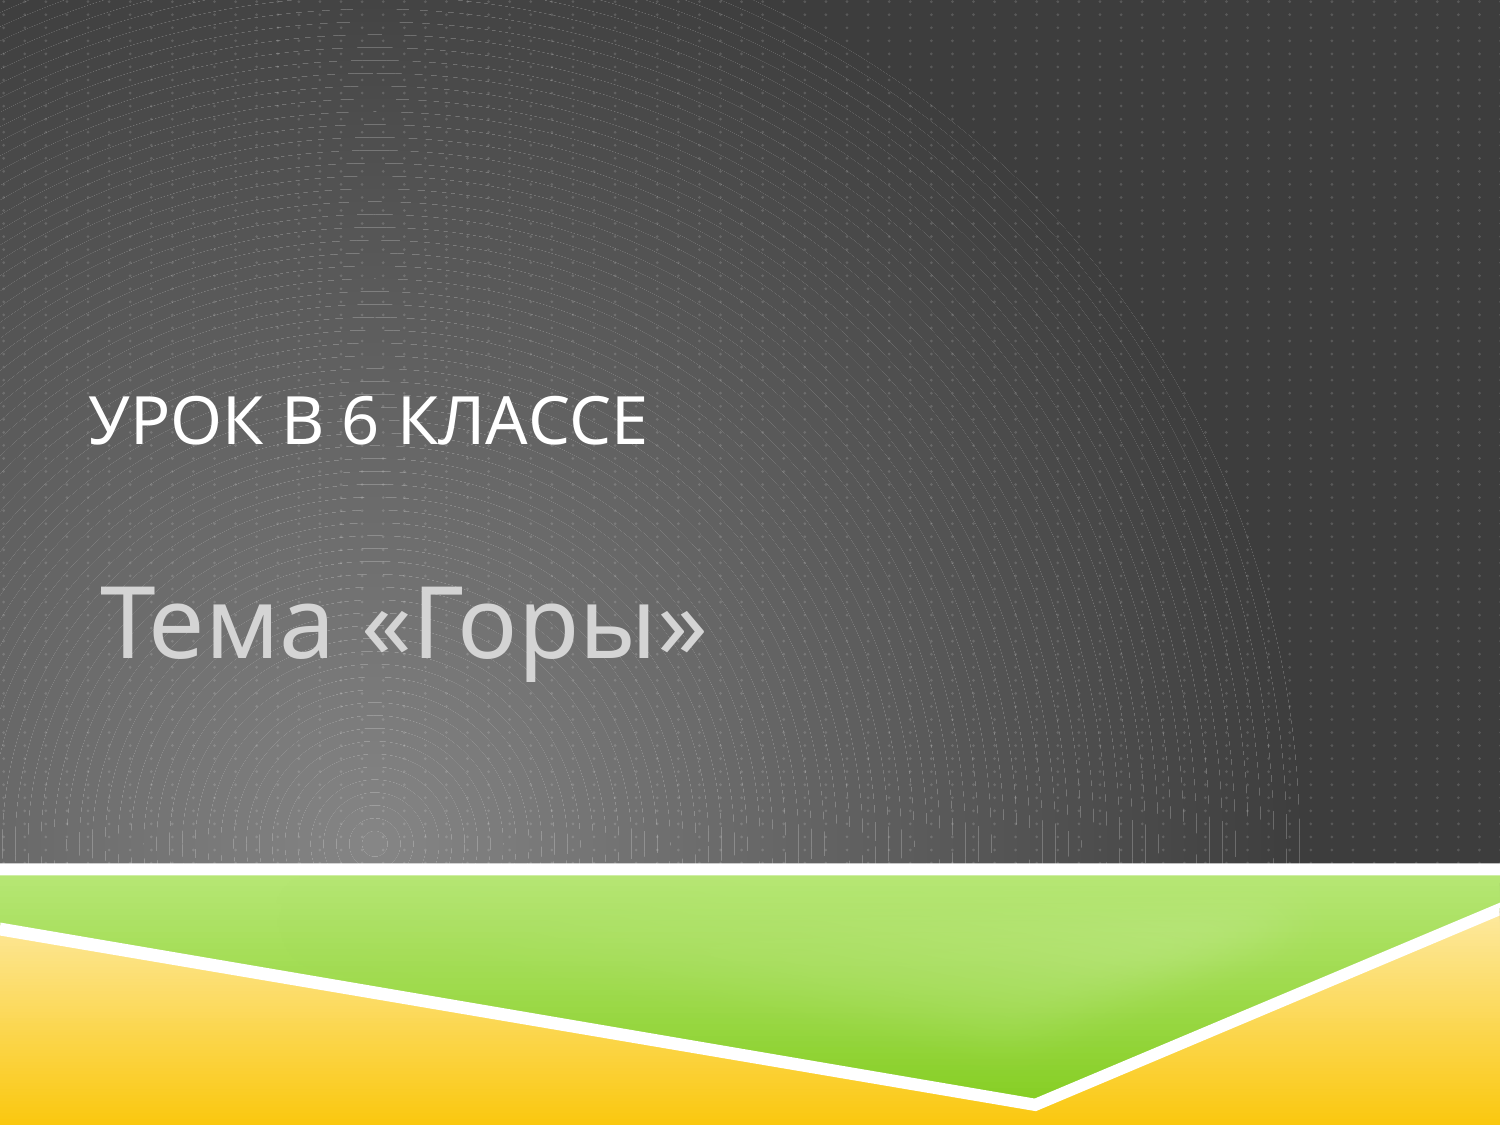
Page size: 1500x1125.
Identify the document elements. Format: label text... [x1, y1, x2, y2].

subtitle Тема «Горы» [100, 550, 1176, 626]
title Урок в 6 классе [88, 314, 1176, 466]
